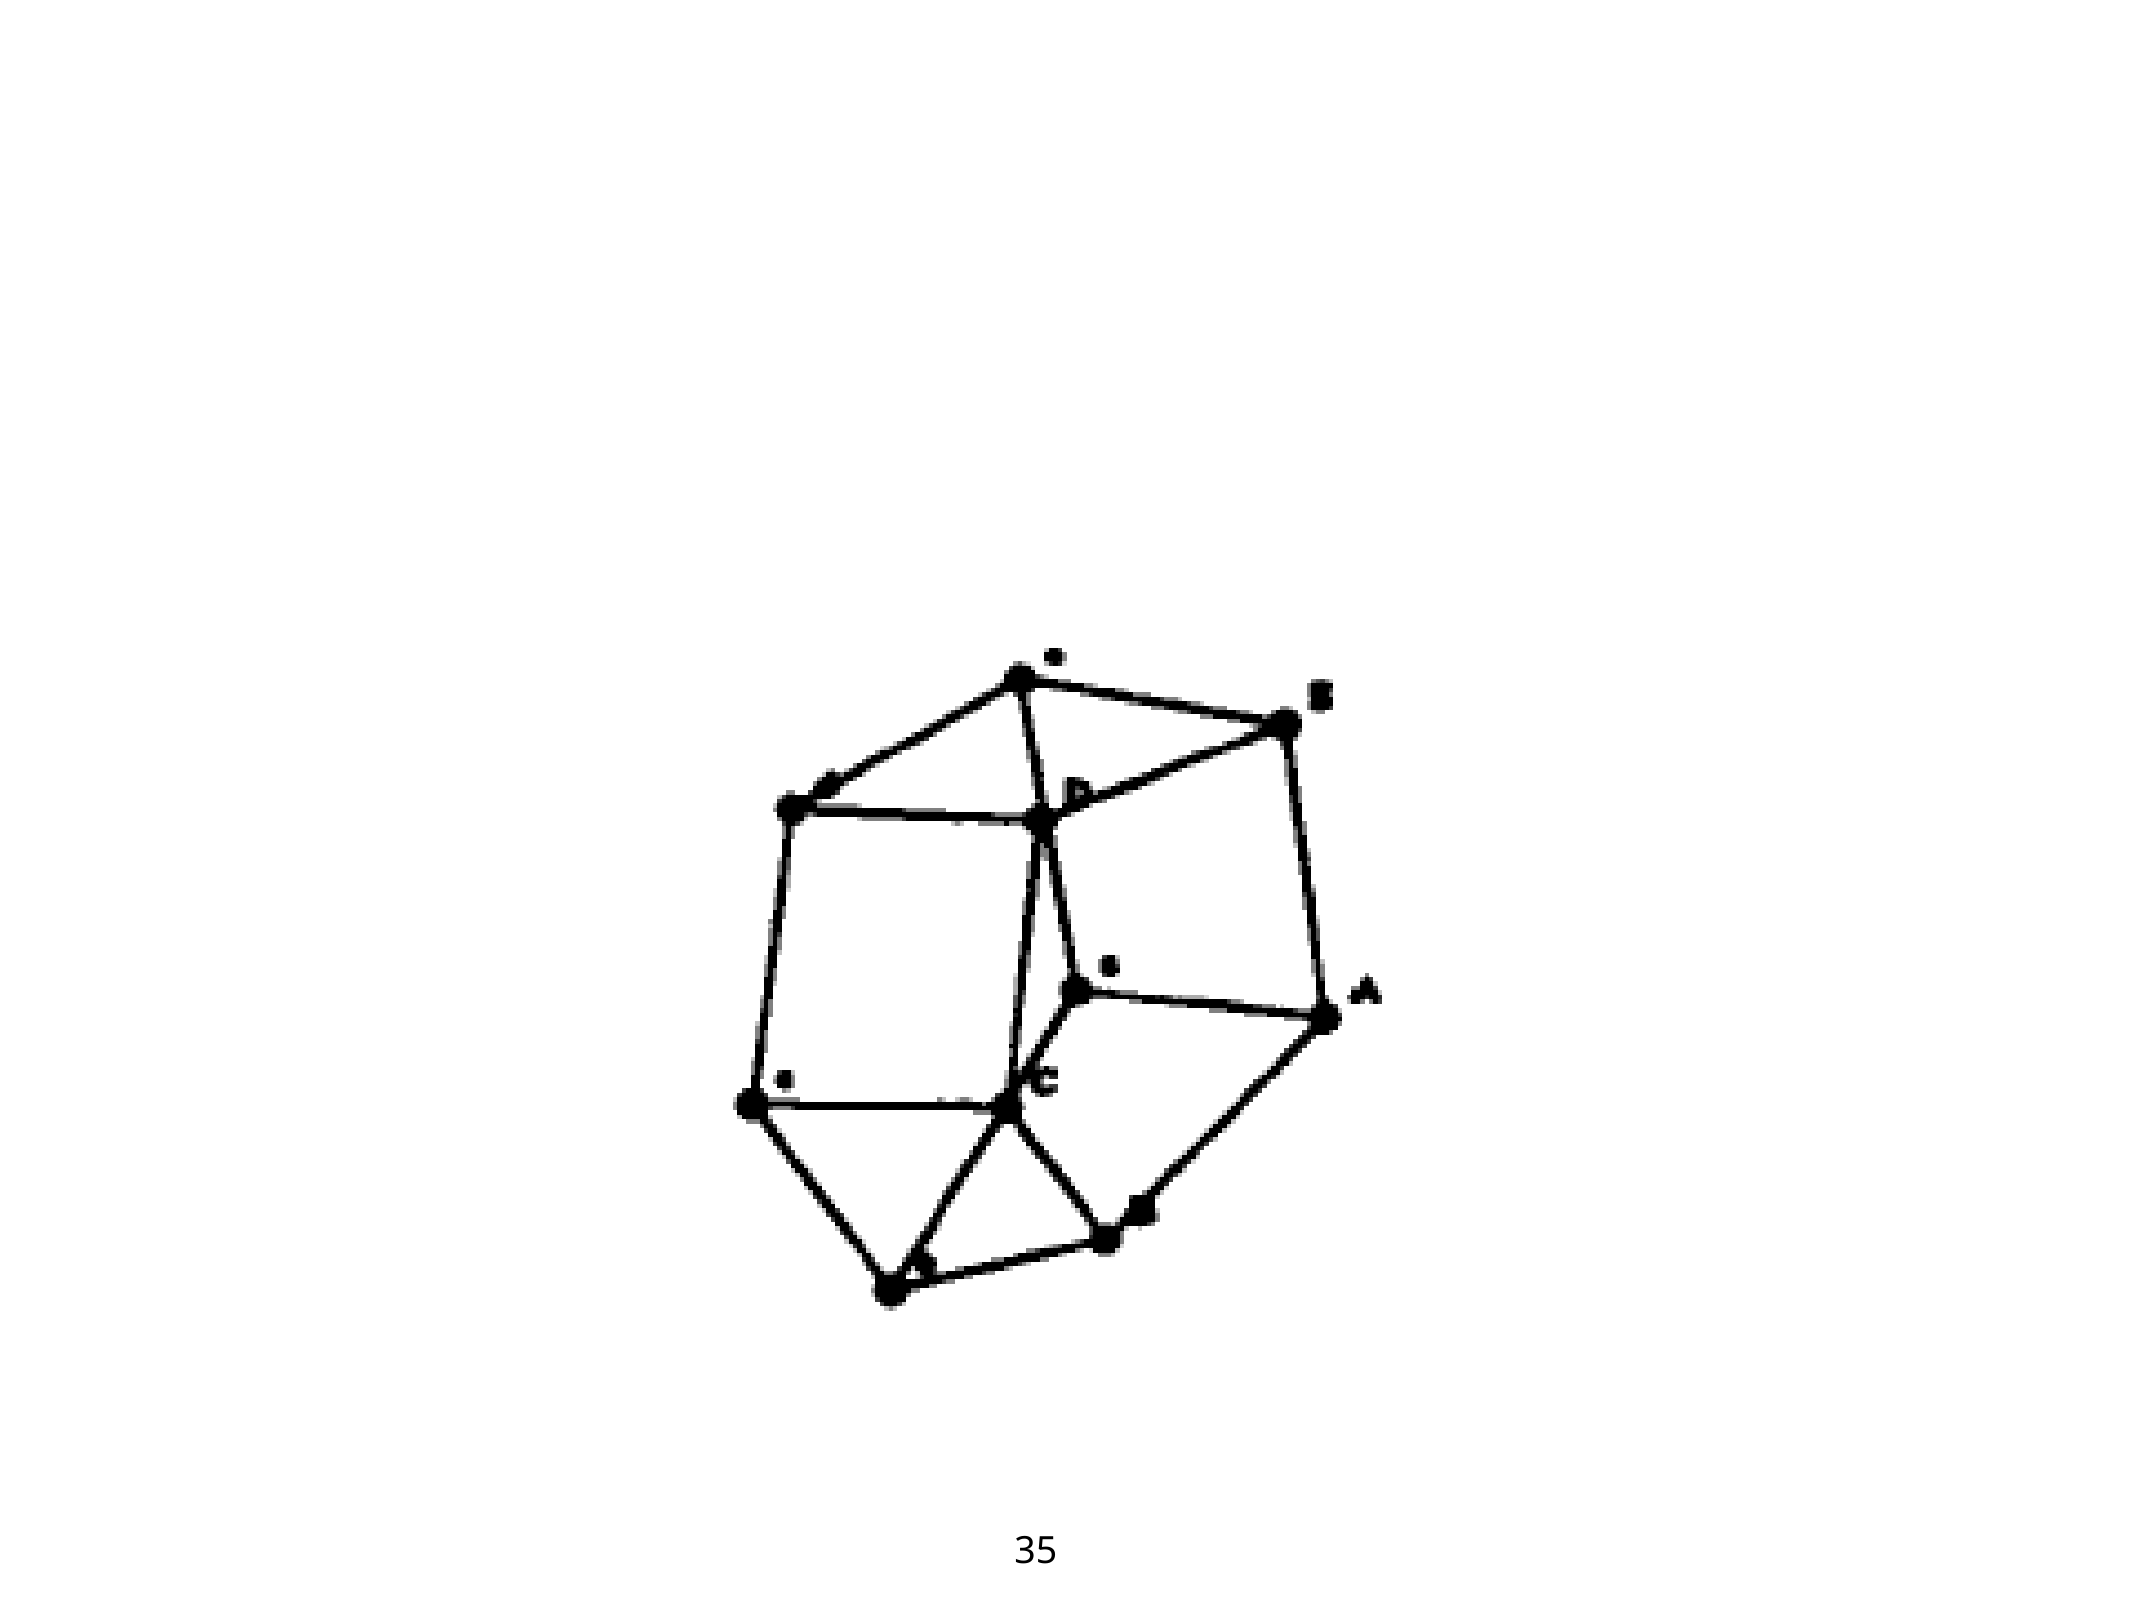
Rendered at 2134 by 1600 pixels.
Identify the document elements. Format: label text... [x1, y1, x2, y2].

slide_number 35 [1004, 1517, 1067, 1581]
picture [720, 626, 1414, 1320]
